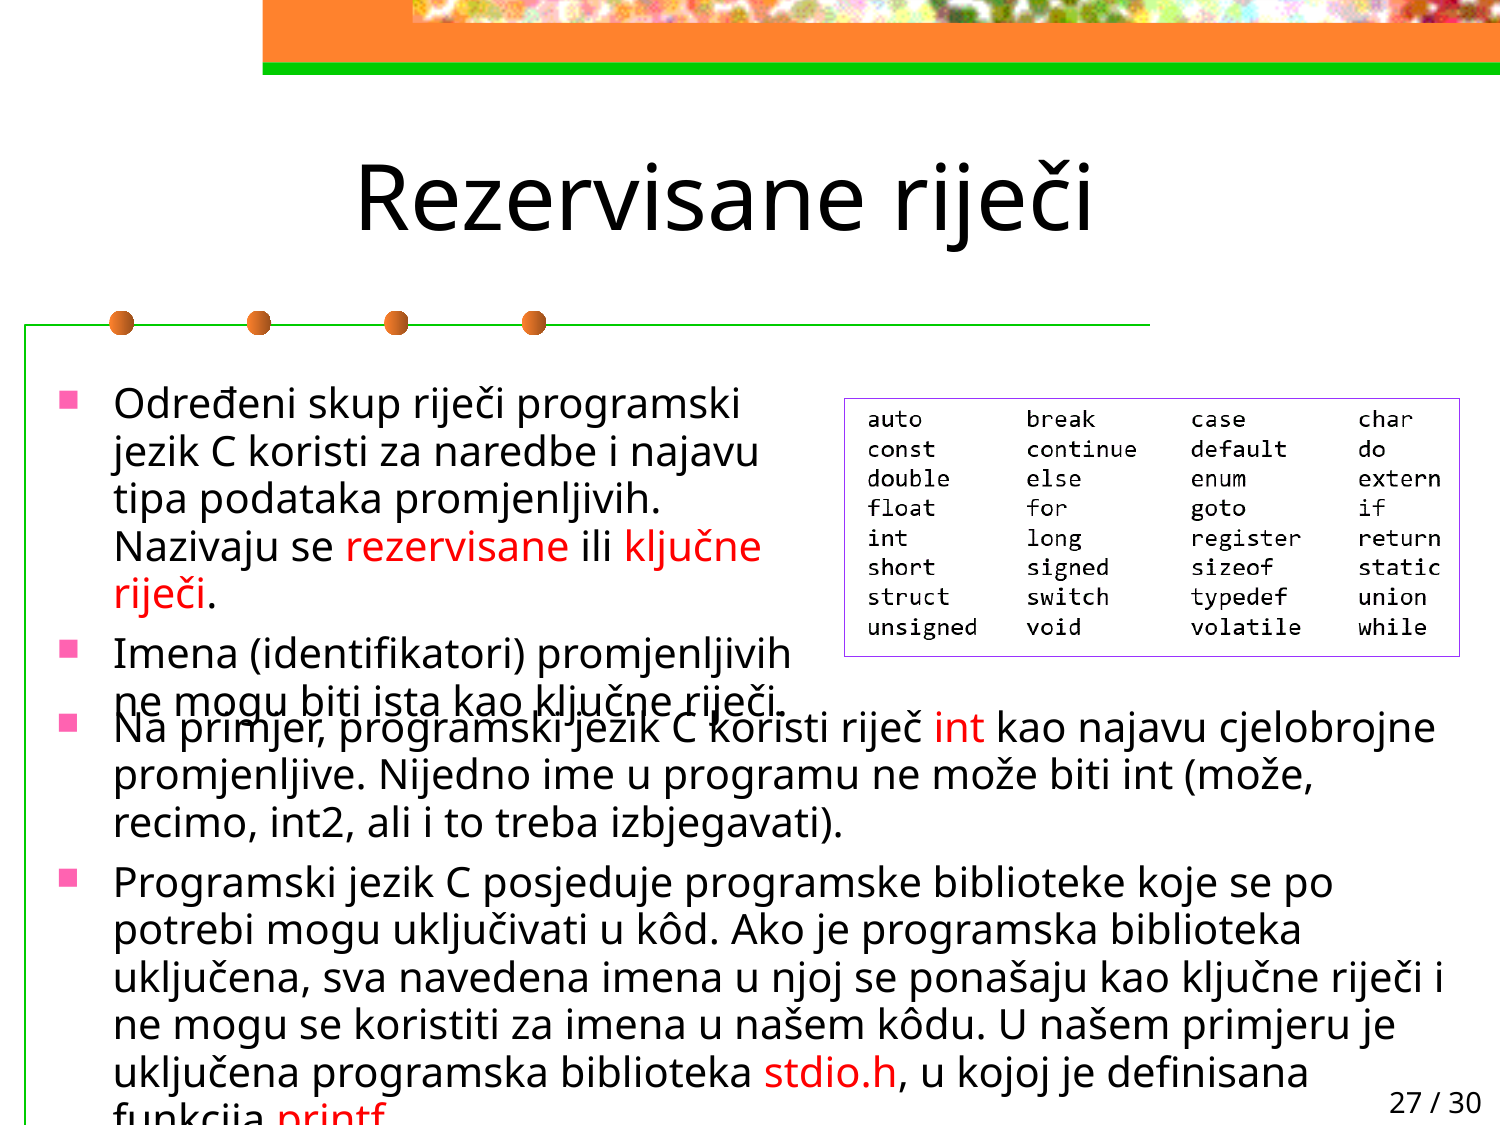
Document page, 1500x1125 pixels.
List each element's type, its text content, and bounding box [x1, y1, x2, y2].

picture [844, 398, 1460, 658]
text_box Određeni skup riječi programski jezik C koristi za naredbe i najavu tipa podataka promjenljivih. Nazivaju se rezervisane ili ključne riječi. Imena (identifikatori) promjenljivih ne mogu biti ista kao ključne riječi. [41, 373, 833, 705]
list Na primjer, programski jezik C koristi riječ int kao najavu cjelobrojne promjenljive. Nijedno ime u programu ne može biti int (može, recimo, int2, ali i to treba izbjegavati). Programski jezik C posjeduje programske biblioteke koje se po potrebi mogu uključivati u kôd. Ako je programska biblioteka uključena, sva navedena imena u njoj se ponašaju kao ključne riječi i ne mogu se koristiti za imena u našem kôdu. U našem primjeru je uključena programska biblioteka stdio.h, u kojoj je definisana funkcija printf. [41, 696, 1471, 1083]
title Rezervisane riječi [87, 99, 1363, 288]
text_box 27 / 30 [1364, 1079, 1498, 1125]
picture [412, 0, 1500, 23]
